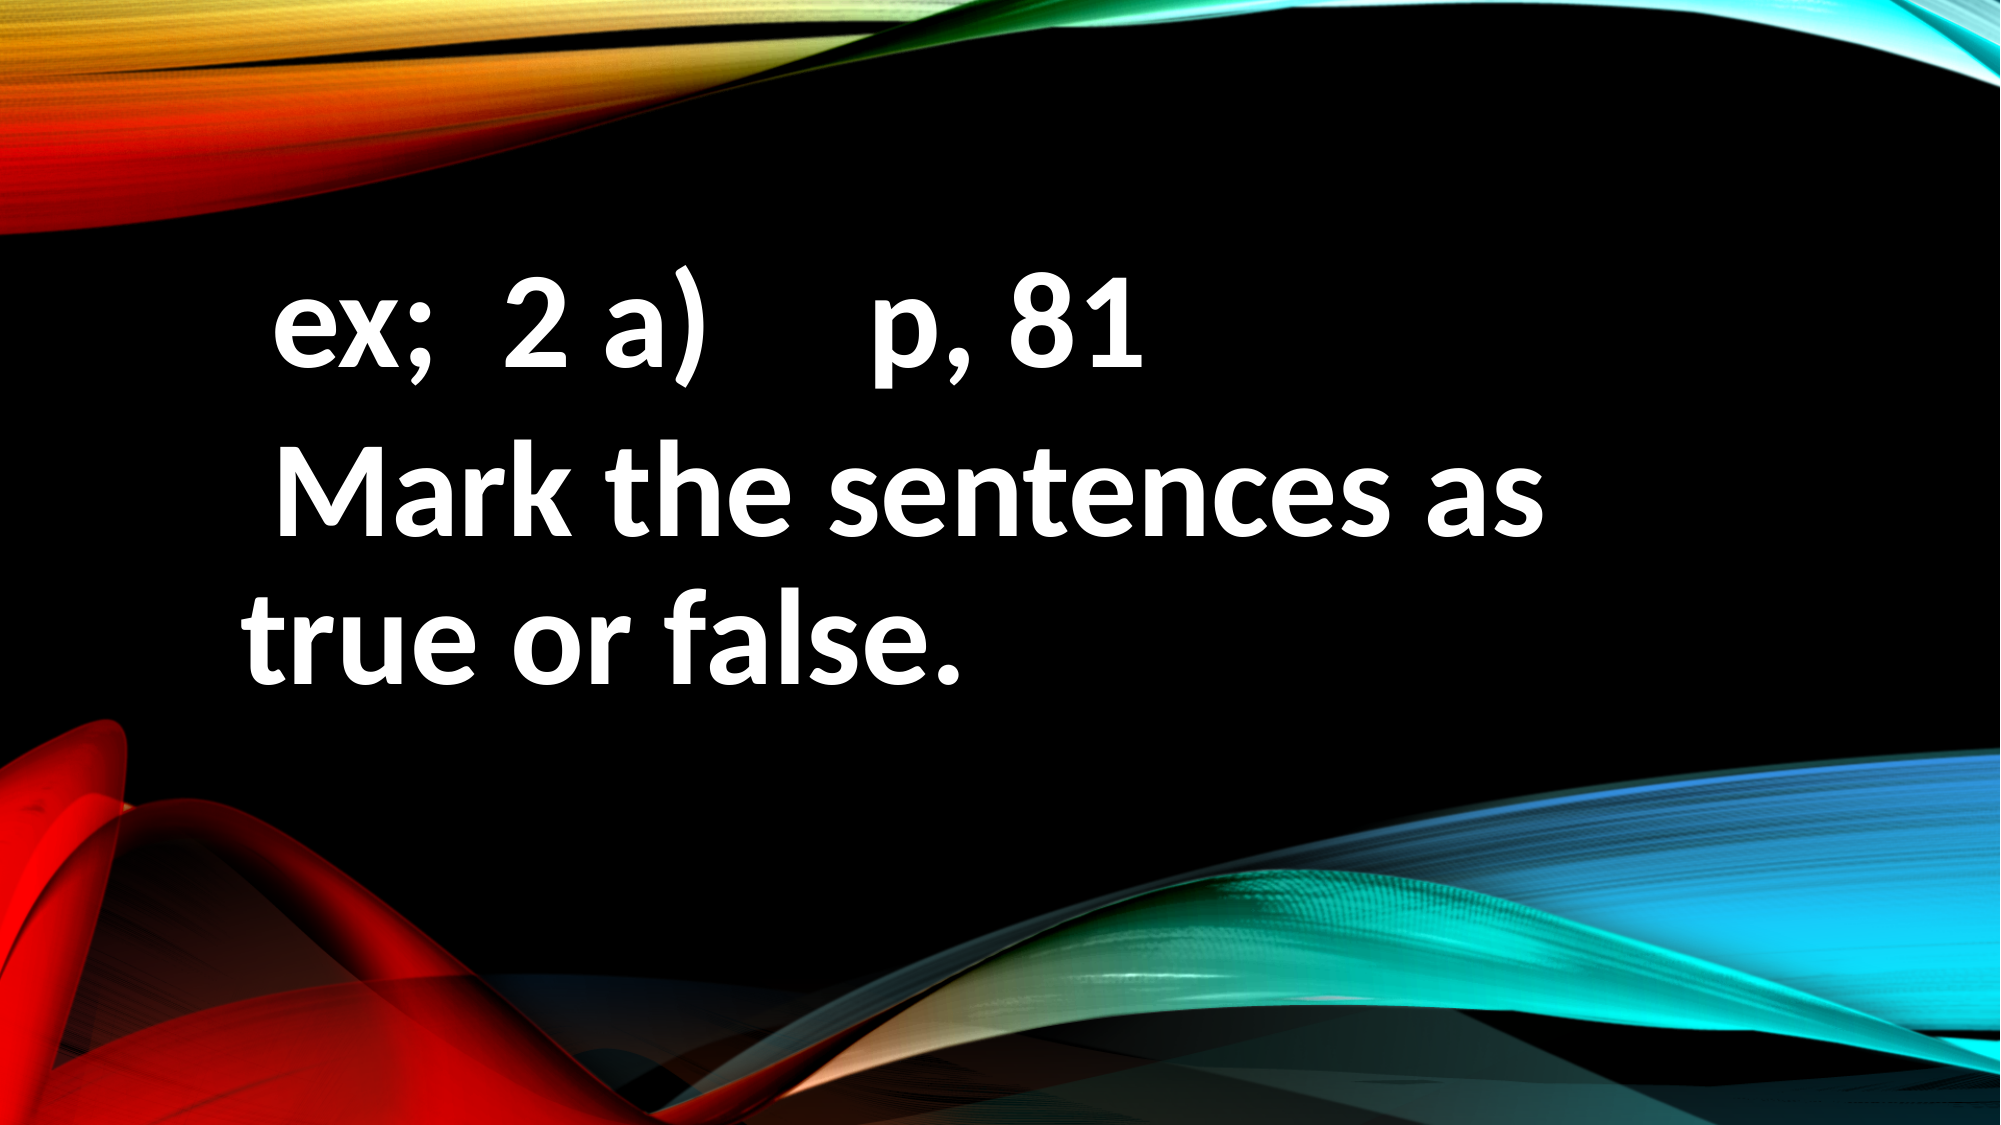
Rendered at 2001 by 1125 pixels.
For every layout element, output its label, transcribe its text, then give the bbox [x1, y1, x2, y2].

subtitle ex; 2 a) p, 81 Mark the sentences as true or false. [225, 241, 1775, 956]
picture [0, 0, 2000, 237]
picture [0, 717, 2000, 1125]
